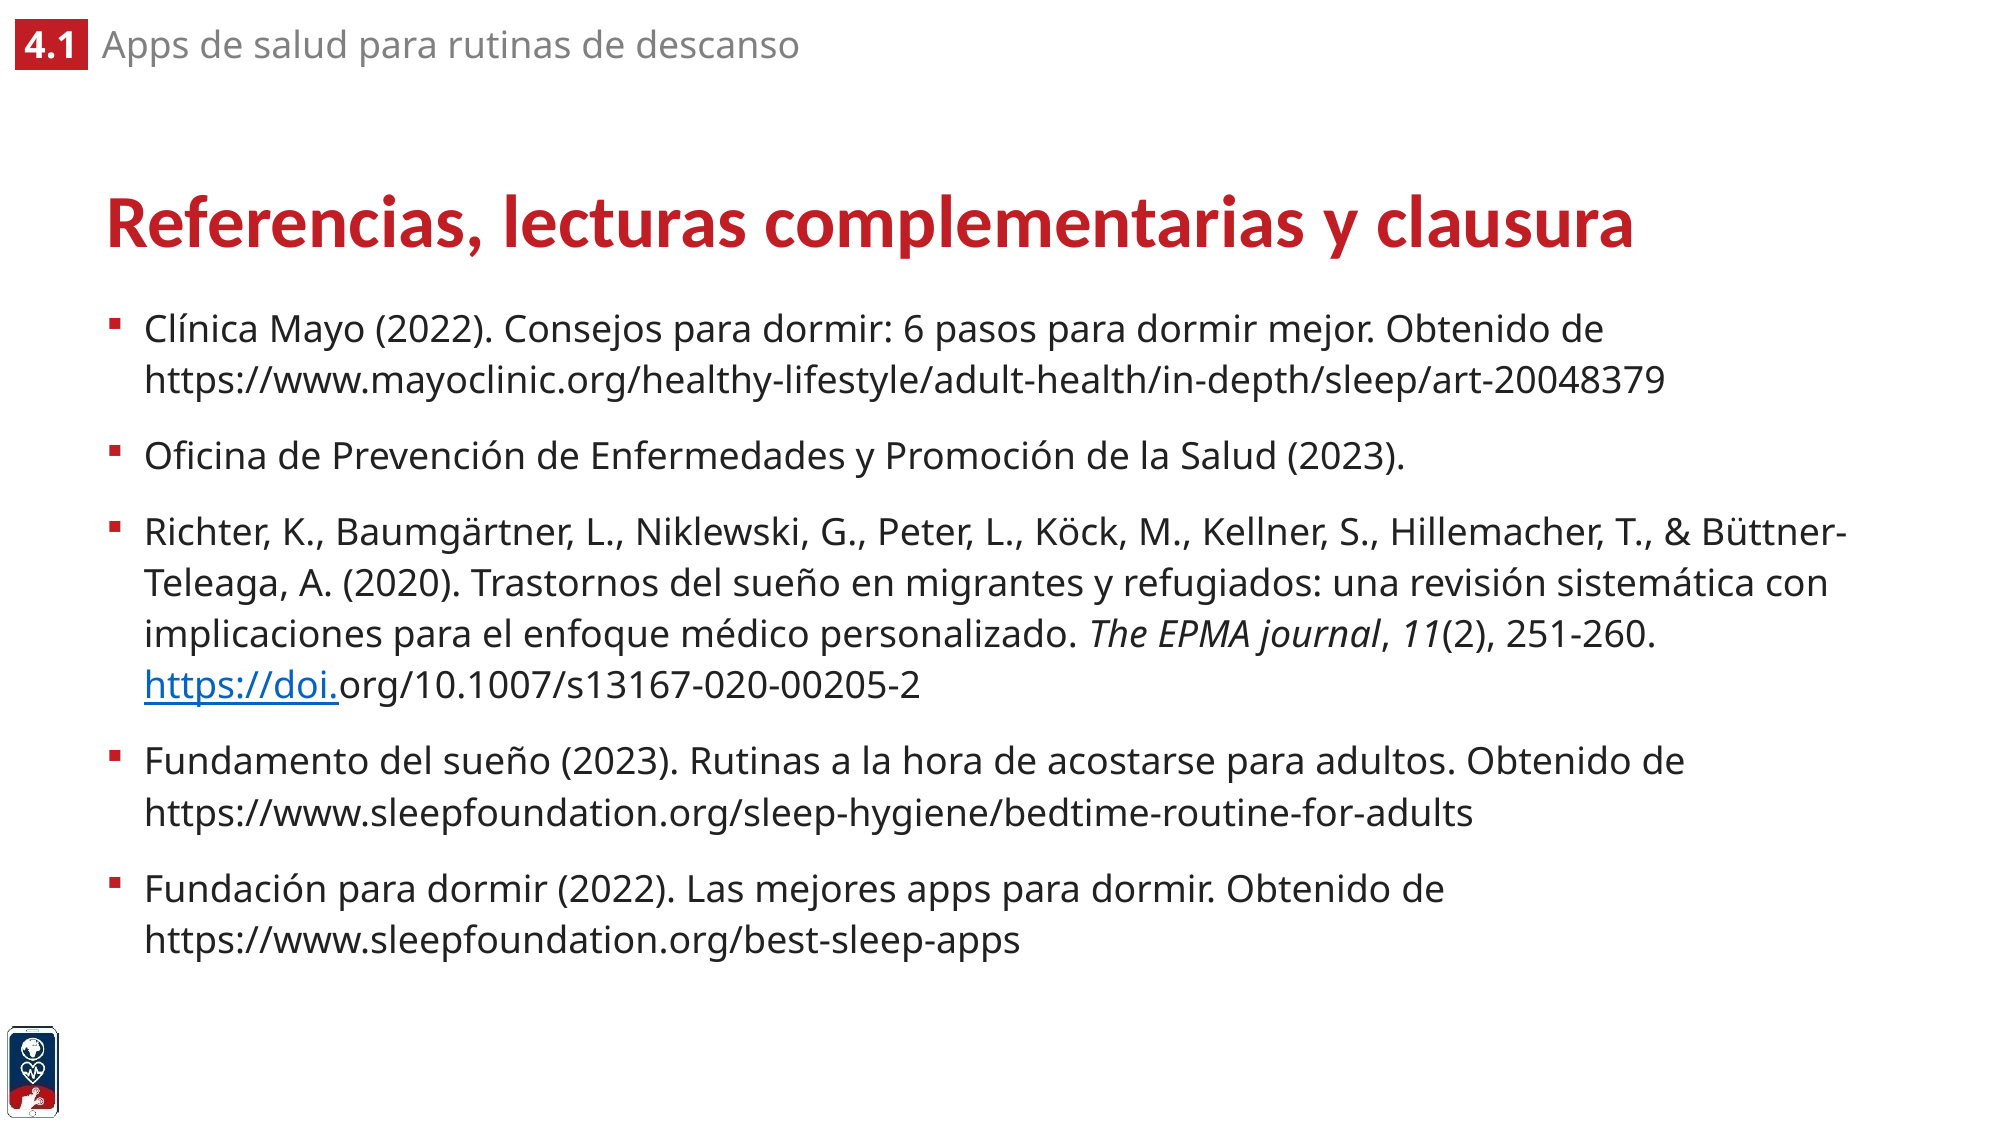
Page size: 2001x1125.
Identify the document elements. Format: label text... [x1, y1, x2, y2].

picture [7, 1026, 59, 1118]
title Referencias, lecturas complementarias y clausura [91, 177, 1906, 277]
list Clínica Mayo (2022). Consejos para dormir: 6 pasos para dormir mejor. Obtenido de https://www.mayoclinic.org/healthy-lifestyle/adult-health/in-depth/sleep/art-20048379 Oficina de Prevención de Enfermedades y Promoción de la Salud (2023). Richter, K., Baumgärtner, L., Niklewski, G., Peter, L., Köck, M., Kellner, S., Hillemacher, T., & Büttner-Teleaga, A. (2020). Trastornos del sueño en migrantes y refugiados: una revisión sistemática con implicaciones para el enfoque médico personalizado. The EPMA journal, 11(2), 251-260. https://doi.org/10.1007/s13167-020-00205-2 Fundamento del sueño (2023). Rutinas a la hora de acostarse para adultos. Obtenido de https://www.sleepfoundation.org/sleep-hygiene/bedtime-routine-for-adults Fundación para dormir (2022). Las mejores apps para dormir. Obtenido de https://www.sleepfoundation.org/best-sleep-apps [91, 295, 1866, 1094]
